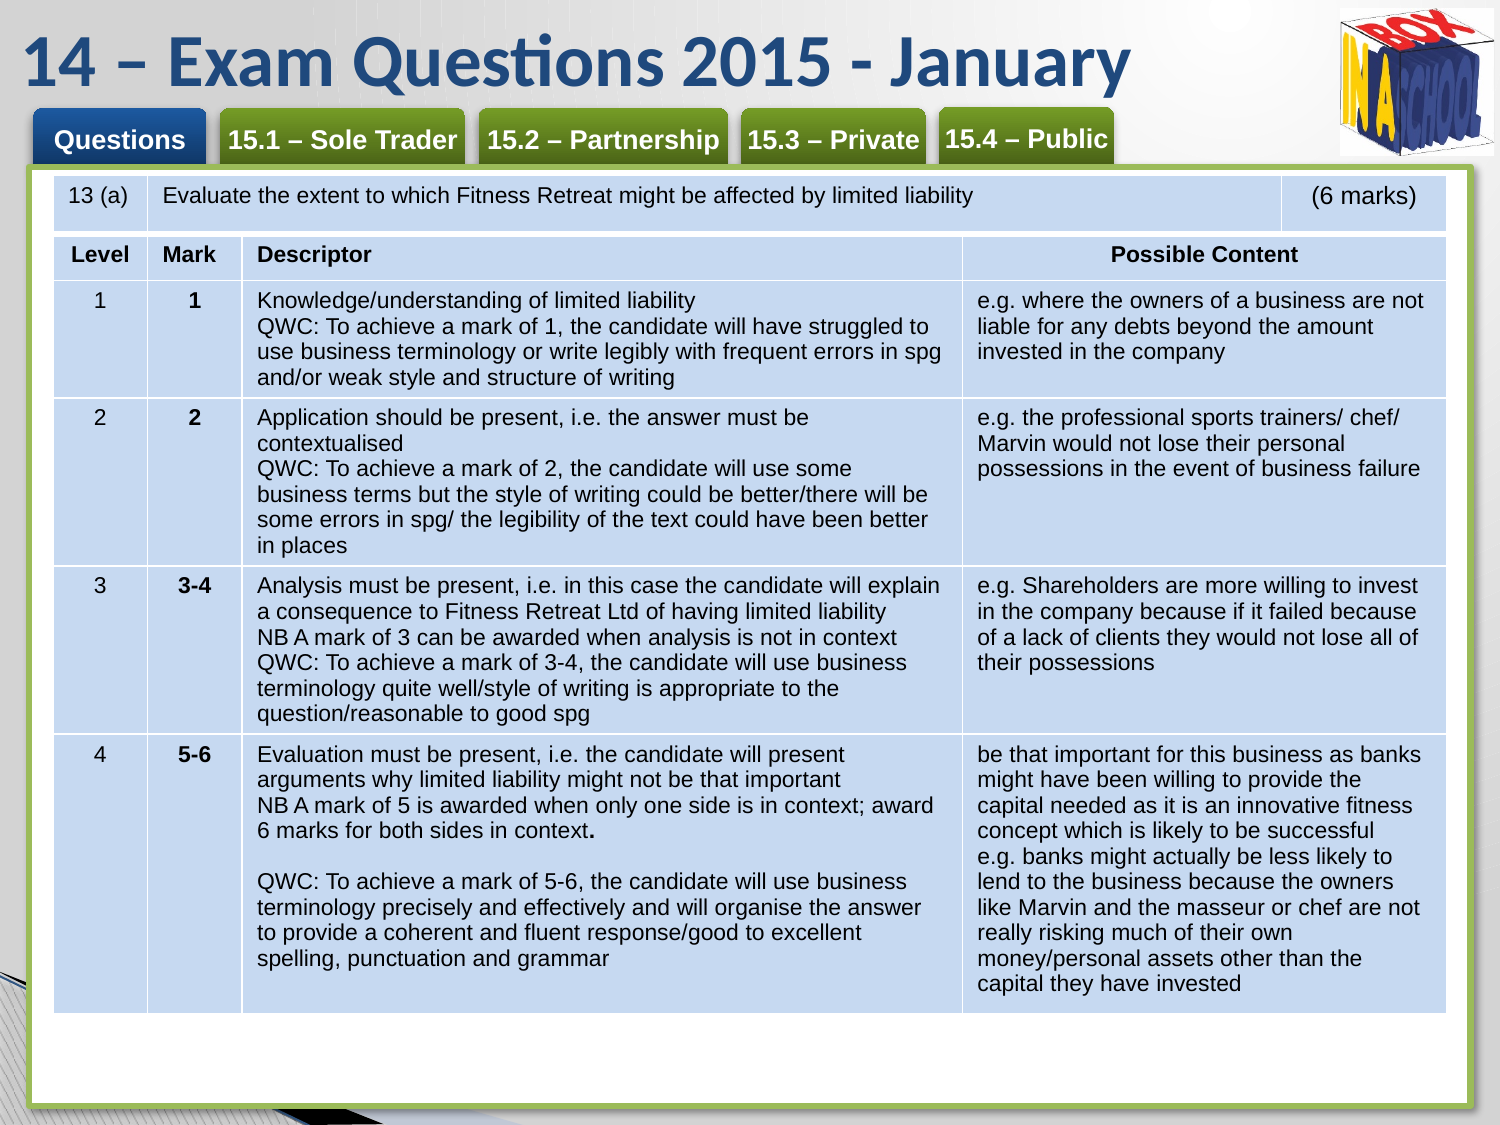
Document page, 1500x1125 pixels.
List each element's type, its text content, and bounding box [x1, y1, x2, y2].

table_header 13 (a) [54, 176, 147, 231]
table_cell Knowledge/understanding of limited liability QWC: To achieve a mark of 1, the candidate will have struggled to use business terminology or write legibly with frequent errors in spg and/or weak style and structure of writing [243, 281, 962, 397]
table_header (6 marks) [1282, 176, 1446, 231]
picture [281, 1114, 303, 1125]
table_cell 2 [148, 399, 241, 565]
table_cell Evaluation must be present, i.e. the candidate will present arguments why limited liability might not be that important NB A mark of 5 is awarded when only one side is in context; award 6 marks for both sides in context. QWC: To achieve a mark of 5-6, the candidate will use business terminology precisely and effectively and will organise the answer to provide a coherent and fluent response/good to excellent spelling, punctuation and grammar [243, 735, 962, 1013]
table_cell be that important for this business as banks might have been willing to provide the capital needed as it is an innovative fitness concept which is likely to be successful e.g. banks might actually be less likely to lend to the business because the owners like Marvin and the masseur or chef are not really risking much of their own money/personal assets other than the capital they have invested [963, 735, 1446, 1013]
table_cell Application should be present, i.e. the answer must be contextualised QWC: To achieve a mark of 2, the candidate will use some business terms but the style of writing could be better/there will be some errors in spg/ the legibility of the text could have been better in places [243, 399, 962, 565]
table_cell Level [54, 237, 147, 280]
table_cell Possible Content [963, 237, 1446, 280]
table_cell e.g. the professional sports trainers/ chef/ Marvin would not lose their personal possessions in the event of business failure [963, 399, 1446, 565]
table_cell 2 [54, 399, 147, 565]
title 14 – Exam Questions 2015 - January [5, 11, 1270, 102]
table_cell 4 [54, 735, 147, 1013]
table_cell 5-6 [148, 735, 241, 1013]
table_cell e.g. where the owners of a business are not liable for any debts beyond the amount invested in the company [963, 281, 1446, 397]
table_cell Descriptor [243, 237, 962, 280]
table_cell Mark [148, 237, 241, 280]
table_cell Analysis must be present, i.e. in this case the candidate will explain a consequence to Fitness Retreat Ltd of having limited liability NB A mark of 3 can be awarded when analysis is not in context QWC: To achieve a mark of 3-4, the candidate will use business terminology quite well/style of writing is appropriate to the question/reasonable to good spg [243, 567, 962, 733]
table_cell 3 [54, 567, 147, 733]
table_header Evaluate the extent to which Fitness Retreat might be affected by limited liability [148, 176, 1281, 231]
picture [1340, 8, 1495, 156]
table_cell 3-4 [148, 567, 241, 733]
table_cell 1 [54, 281, 147, 397]
table_cell 1 [148, 281, 241, 397]
table_cell e.g. Shareholders are more willing to invest in the company because if it failed because of a lack of clients they would not lose all of their possessions [963, 567, 1446, 733]
